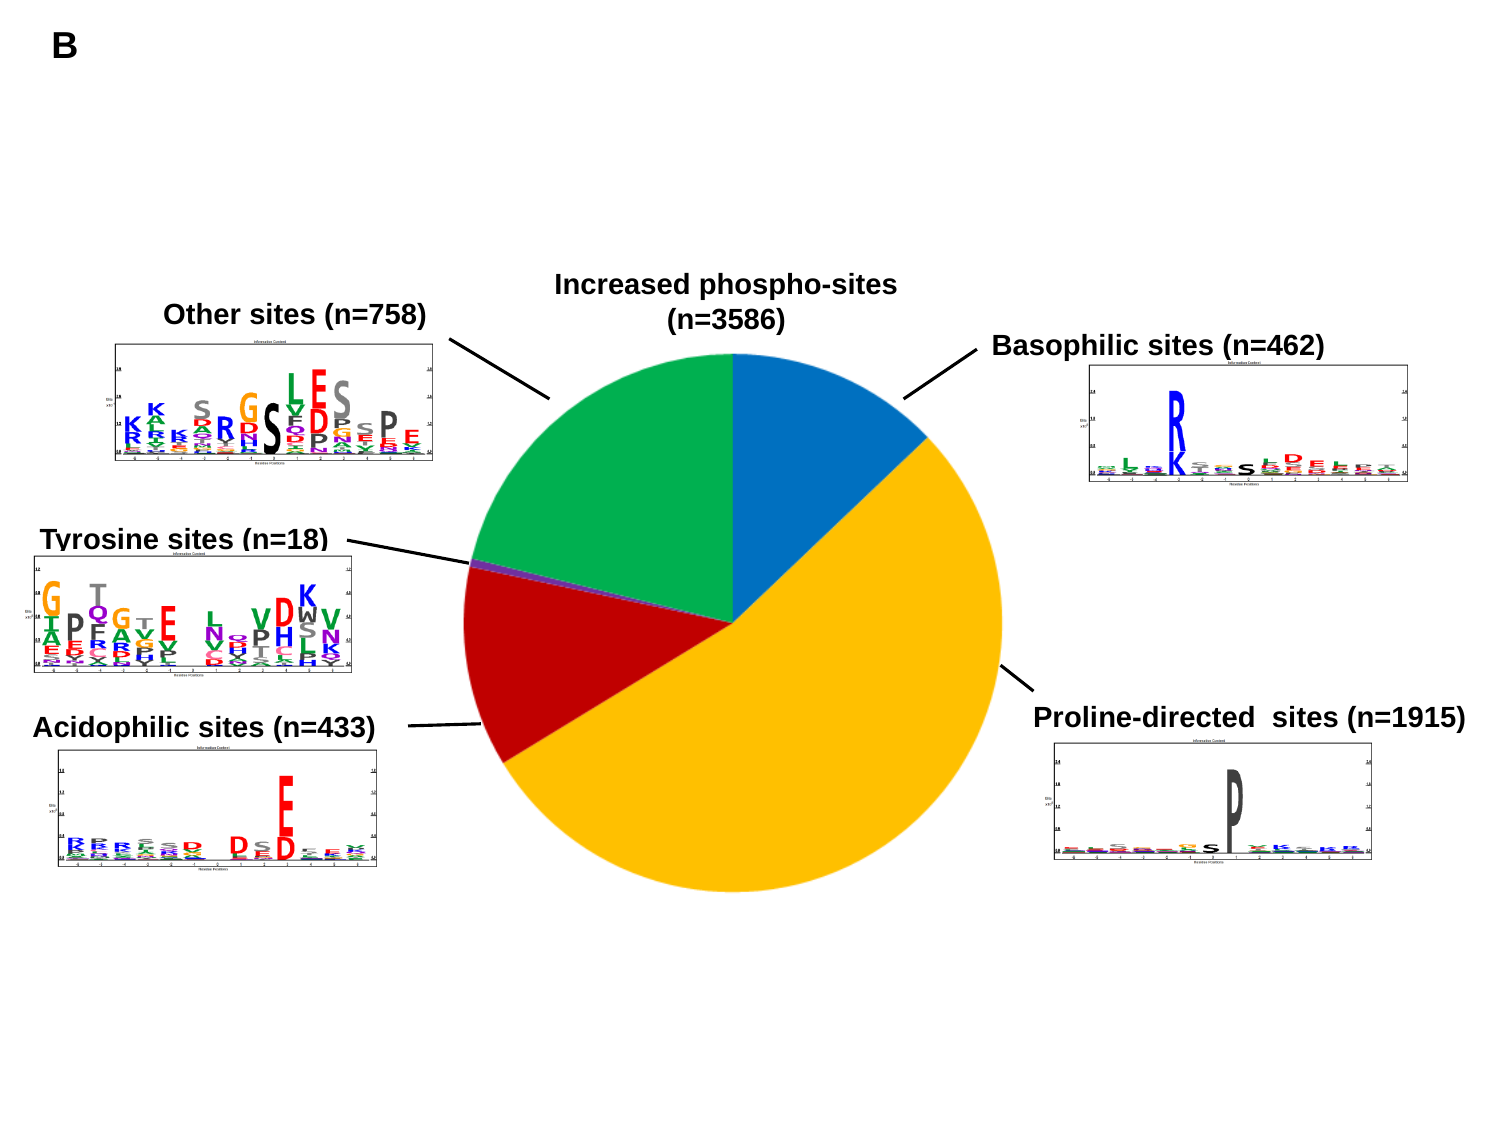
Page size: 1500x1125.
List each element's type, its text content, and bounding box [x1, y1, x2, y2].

text_box B [36, 14, 370, 74]
picture [1080, 360, 1408, 487]
text_box Other sites (n=758) [121, 288, 469, 338]
text_box Tyrosine sites (n=18) [17, 512, 352, 563]
picture [49, 745, 377, 871]
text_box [407, 723, 482, 727]
picture [105, 337, 1034, 909]
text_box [1000, 664, 1034, 692]
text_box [346, 539, 470, 564]
text_box Basophilic sites (n=462) [976, 318, 1341, 404]
text_box Increased phospho-sites (n=3586) [528, 258, 925, 335]
text_box Proline-directed sites (n=1915) [1039, 691, 1498, 741]
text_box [903, 348, 978, 400]
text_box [448, 338, 550, 400]
picture [24, 551, 352, 678]
text_box Acidophilic sites (n=433) [17, 701, 409, 751]
picture [1045, 738, 1372, 865]
